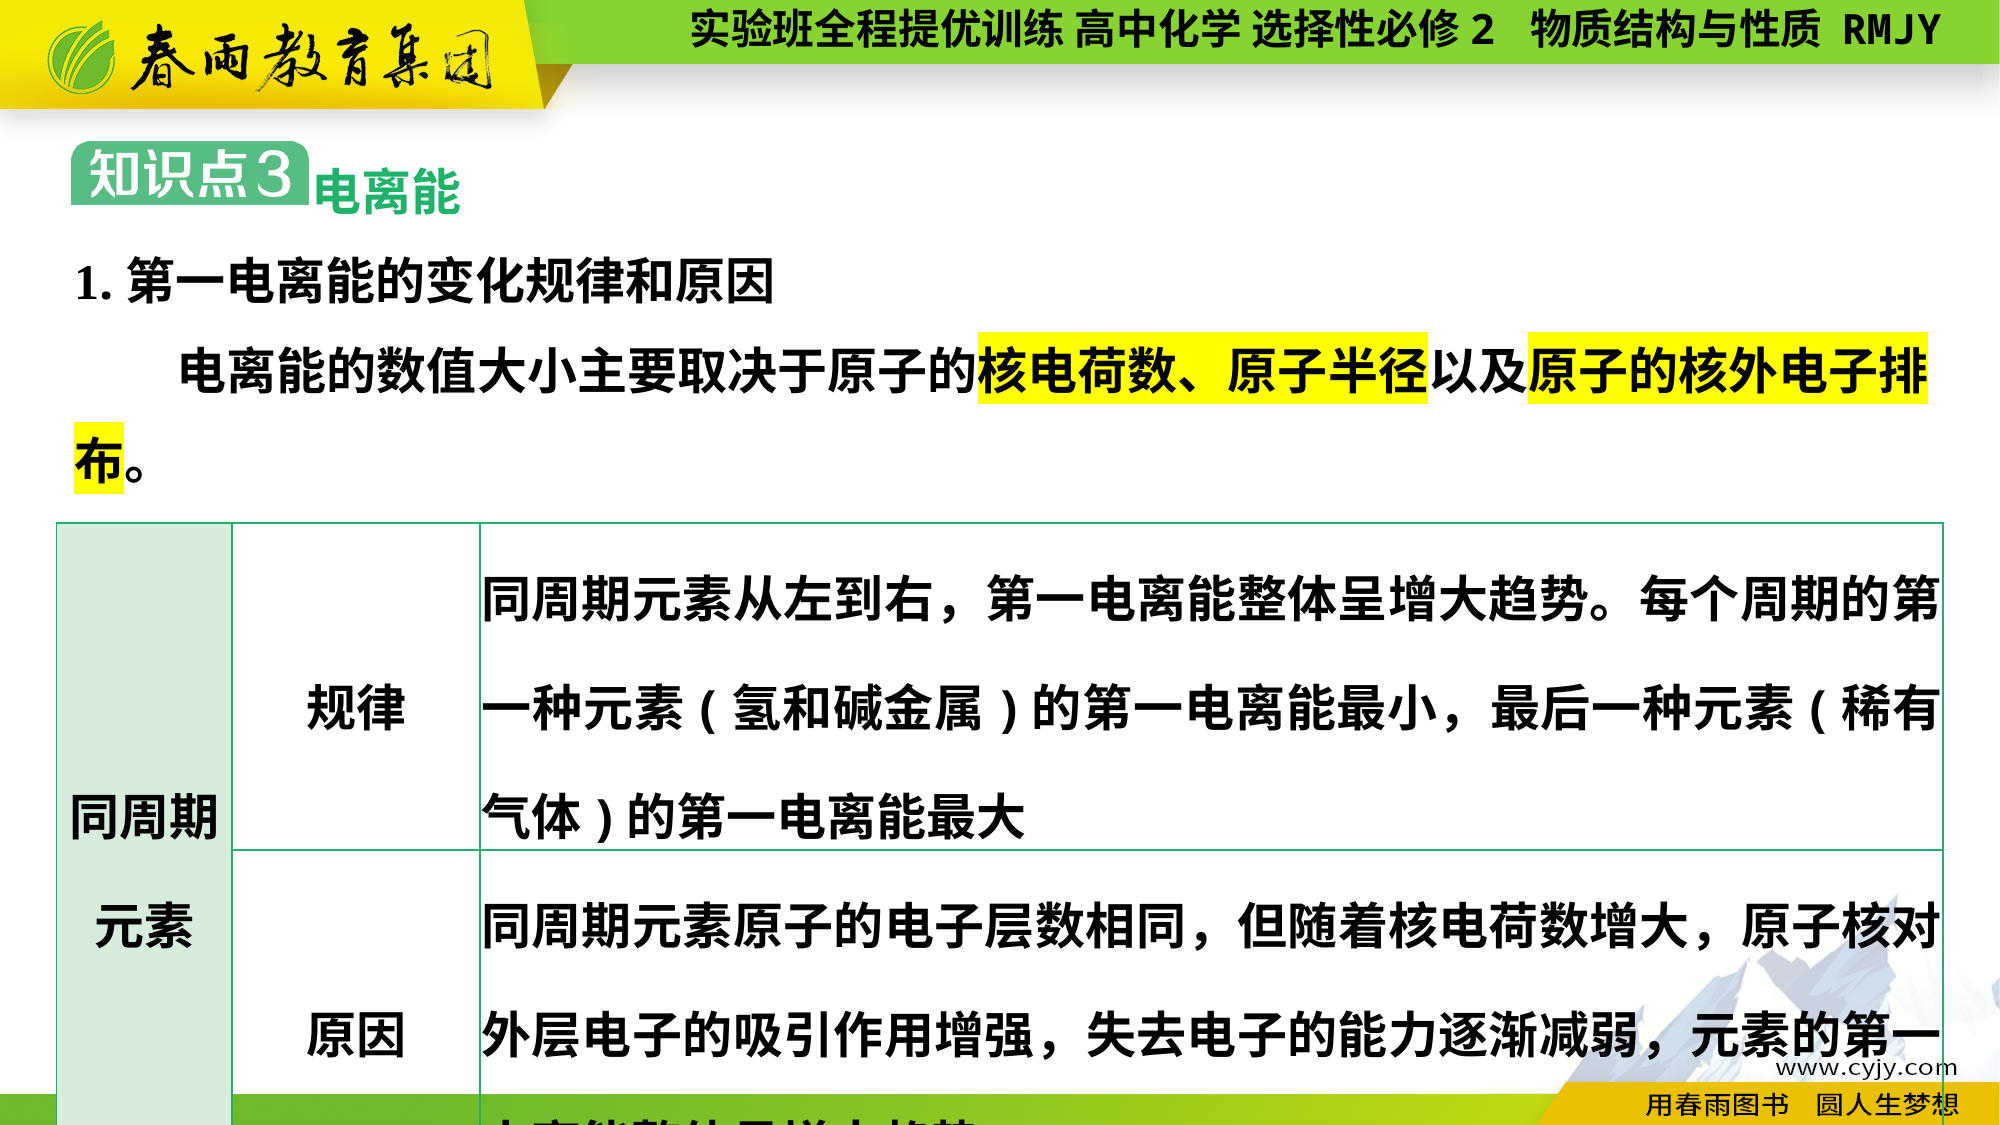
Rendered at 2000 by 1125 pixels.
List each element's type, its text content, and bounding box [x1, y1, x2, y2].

table_cell 同周期元素原子的电子层数相同，但随着核电荷数增大，原子核对外层电子的吸引作用增强，失去电子的能力逐渐减弱，元素的第一电离能整体呈增大趋势 [481, 851, 1942, 1125]
table_cell 原因 [233, 851, 479, 1125]
table_header 同周期元素从左到右，第一电离能整体呈增大趋势。每个周期的第一种元素(氢和碱金属)的第一电离能最小，最后一种元素(稀有气体)的第一电离能最大 [481, 524, 1942, 849]
list 电离能 1.第一电离能的变化规律和原因 电离能的数值大小主要取决于原子的核电荷数、原子半径以及原子的核外电子排布。 [59, 122, 1944, 502]
table_header 同周期元素 [57, 524, 231, 1125]
picture [0, 0, 2000, 1125]
table_header 规律 [233, 524, 479, 849]
